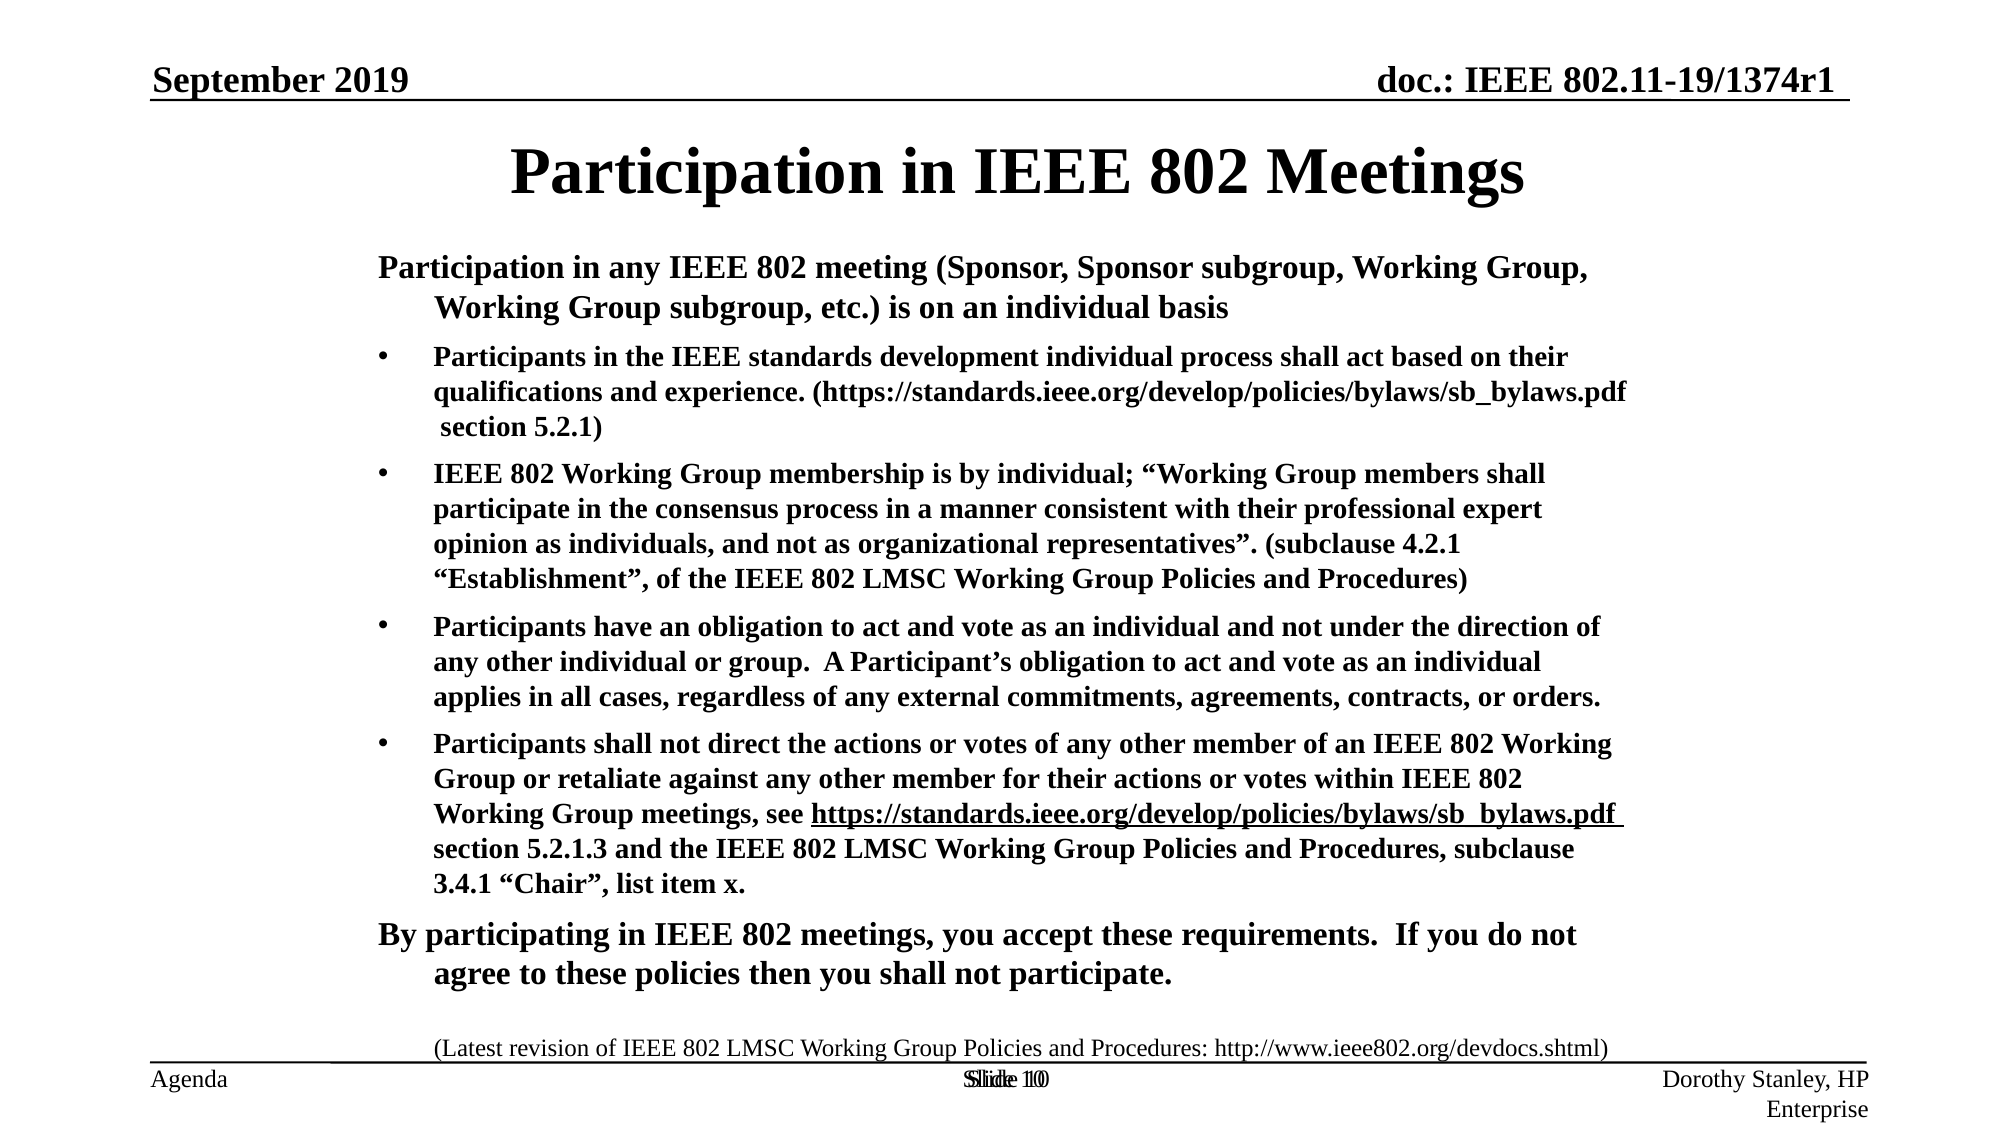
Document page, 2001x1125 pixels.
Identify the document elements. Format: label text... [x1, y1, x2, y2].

slide_number Slide 10 [964, 1062, 1053, 1093]
text_box Participation in any IEEE 802 meeting (Sponsor, Sponsor subgroup, Working Group, Working Group subgroup, etc.) is on an individual basis Participants in the IEEE standards development individual process shall act based on their qualifications and experience. (https://standards.ieee.org/develop/policies/bylaws/sb_bylaws.pdf section 5.2.1) IEEE 802 Working Group membership is by individual; “Working Group members shall participate in the consensus process in a manner consistent with their professional expert opinion as individuals, and not as organizational representatives”. (subclause 4.2.1 “Establishment”, of the IEEE 802 LMSC Working Group Policies and Procedures) Participants have an obligation to act and vote as an individual and not under the direction of any other individual or group. A Participant’s obligation to act and vote as an individual applies in all cases, regardless of any external commitments, agreements, contracts, or orders. Participants shall not direct the actions or votes of any other member of an IEEE 802 Working Group or retaliate against any other member for their actions or votes within IEEE 802 Working Group meetings, see https://standards.ieee.org/develop/policies/bylaws/sb_bylaws.pdf section 5.2.1.3 and the IEEE 802 LMSC Working Group Policies and Procedures, subclause 3.4.1 “Chair”, list item x. By participating in IEEE 802 meetings, you accept these requirements. If you do not agree to these policies then you shall not participate. (Latest revision of IEEE 802 LMSC Working Group Policies and Procedures: http://www.ieee802.org/devdocs.shtml) [362, 237, 1650, 995]
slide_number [152, 54, 567, 100]
text_box Slide 10 [962, 1062, 1050, 1122]
footer Dorothy Stanley, HP Enterprise [1609, 1062, 1869, 1093]
title Participation in IEEE 802 Meetings [362, 72, 1675, 263]
